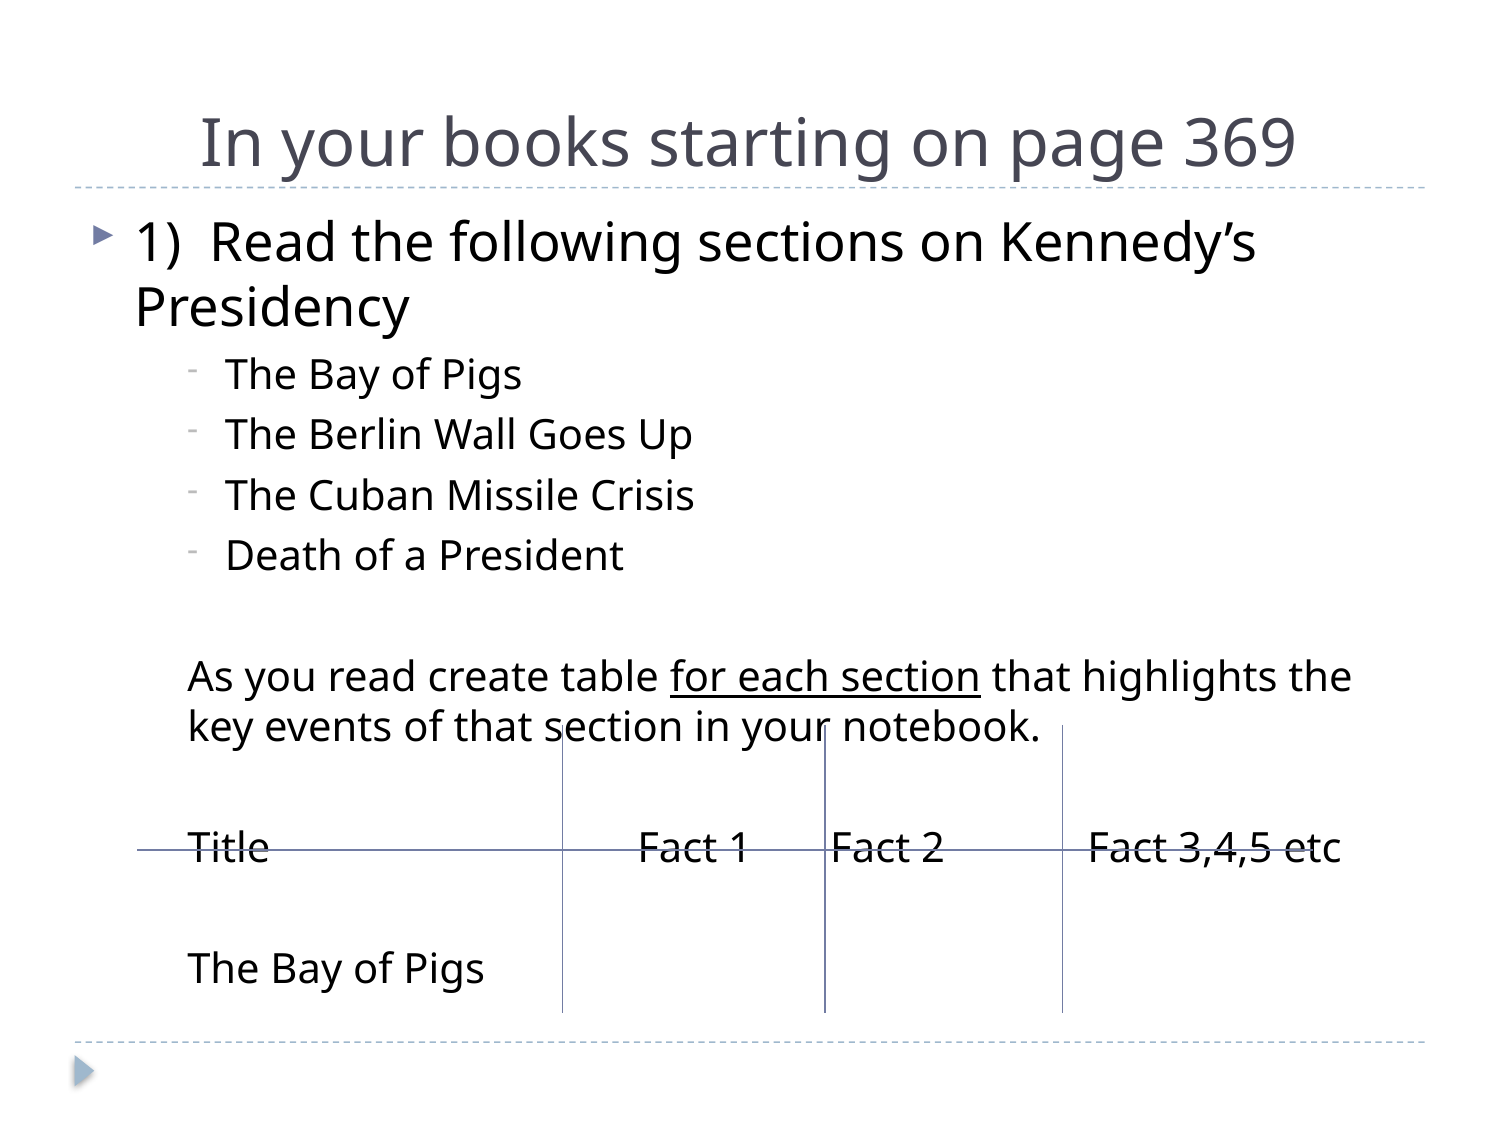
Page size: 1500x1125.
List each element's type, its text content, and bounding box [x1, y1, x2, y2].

list 1) Read the following sections on Kennedy’s Presidency The Bay of Pigs The Berlin Wall Goes Up The Cuban Missile Crisis Death of a President As you read create table for each section that highlights the key events of that section in your notebook. Title Fact 1 Fact 2 Fact 3,4,5 etc The Bay of Pigs [75, 200, 1425, 1075]
title In your books starting on page 369 [75, 24, 1425, 188]
